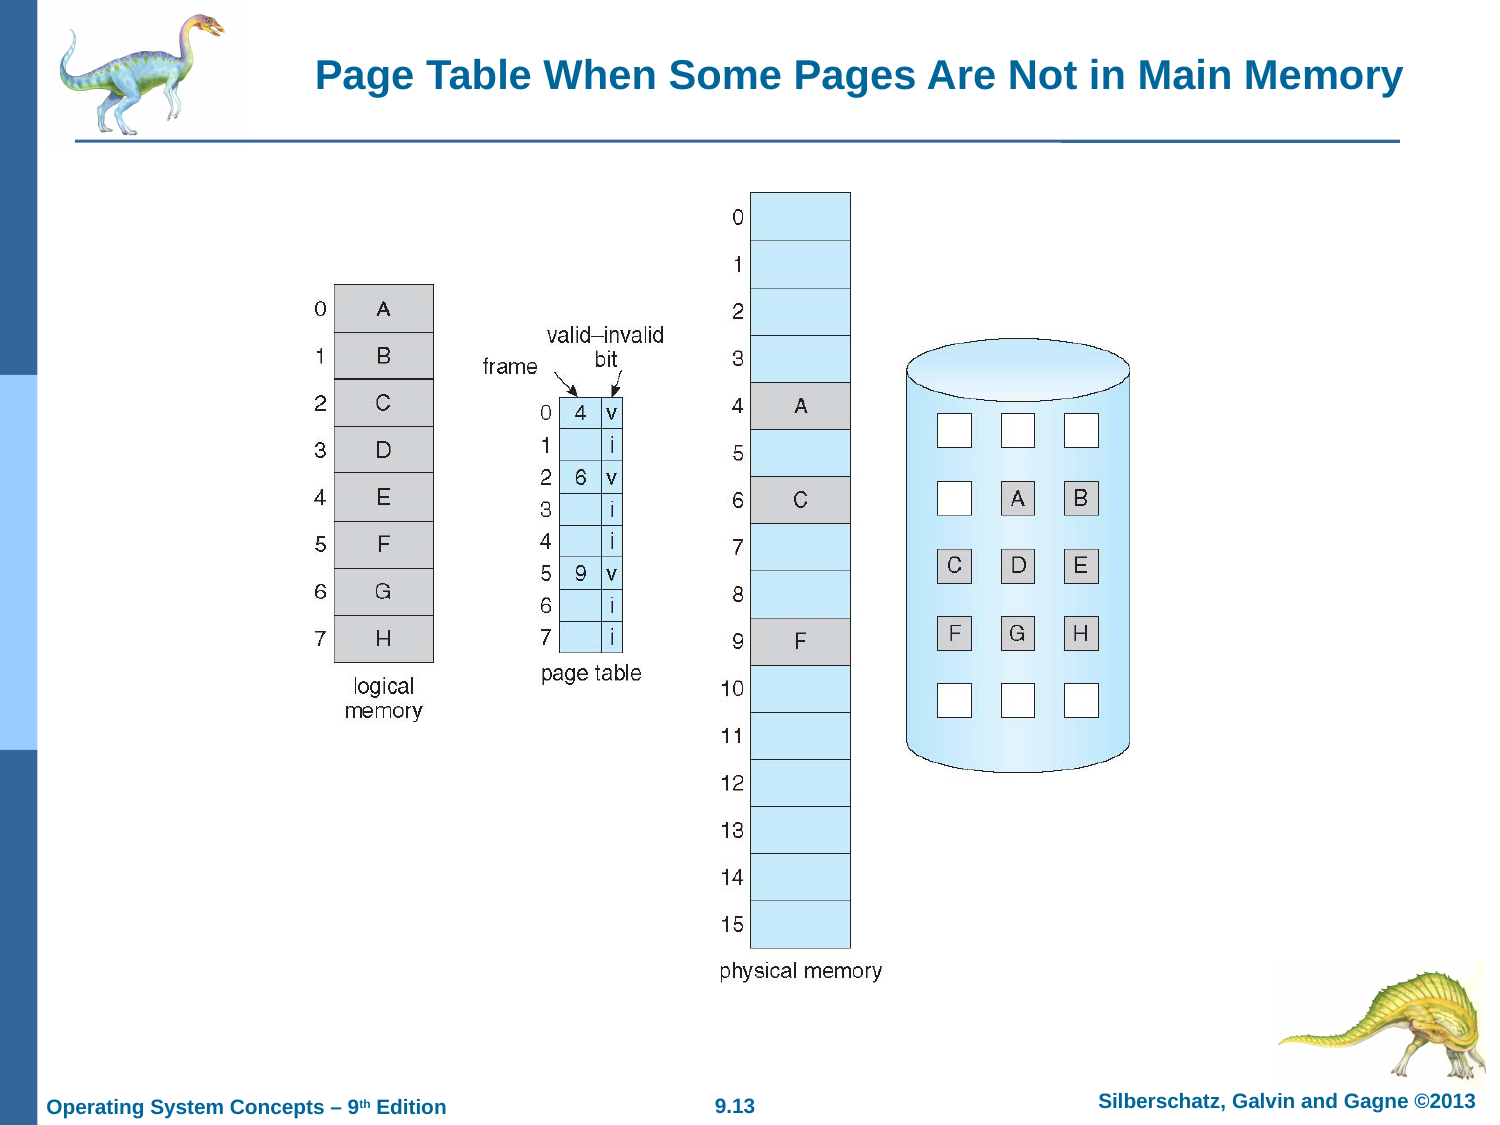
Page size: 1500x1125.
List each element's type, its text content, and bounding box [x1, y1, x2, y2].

picture [1275, 959, 1486, 1090]
picture [314, 192, 1130, 984]
picture [46, 0, 243, 149]
title Page Table When Some Pages Are Not in Main Memory [178, 22, 1500, 106]
